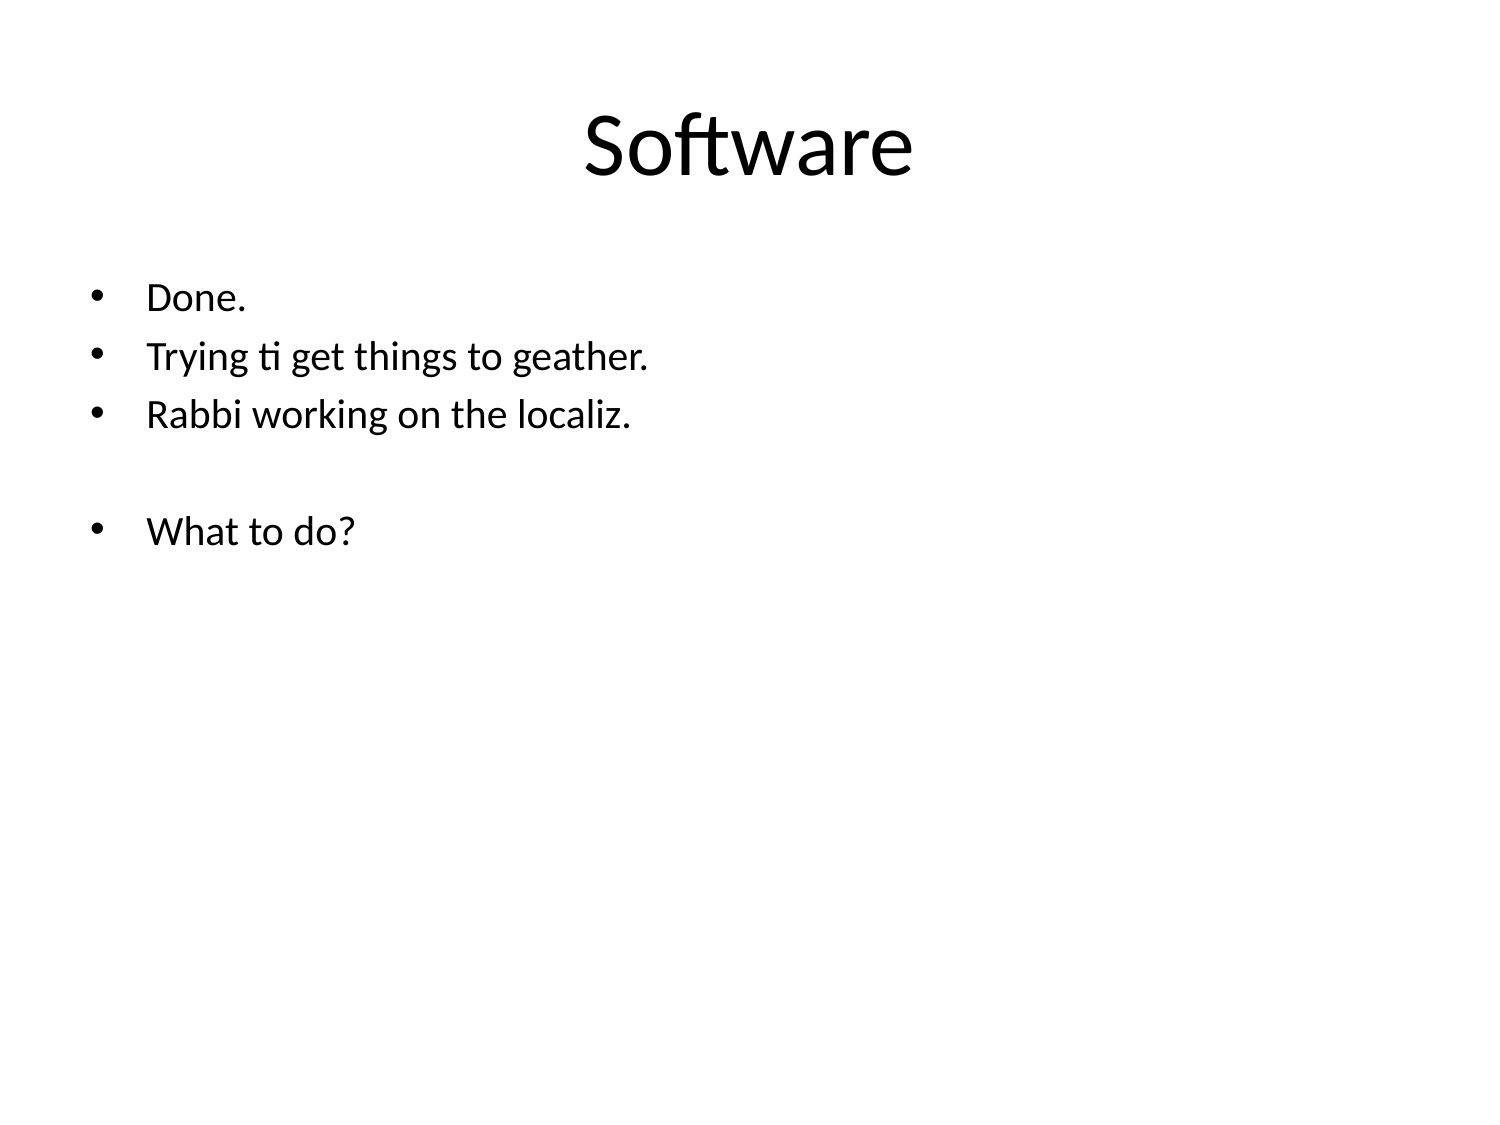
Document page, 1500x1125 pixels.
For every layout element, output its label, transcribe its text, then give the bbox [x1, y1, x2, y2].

list Done. Trying ti get things to geather. Rabbi working on the localiz. What to do? [75, 262, 1425, 1005]
title Software [75, 45, 1425, 233]
